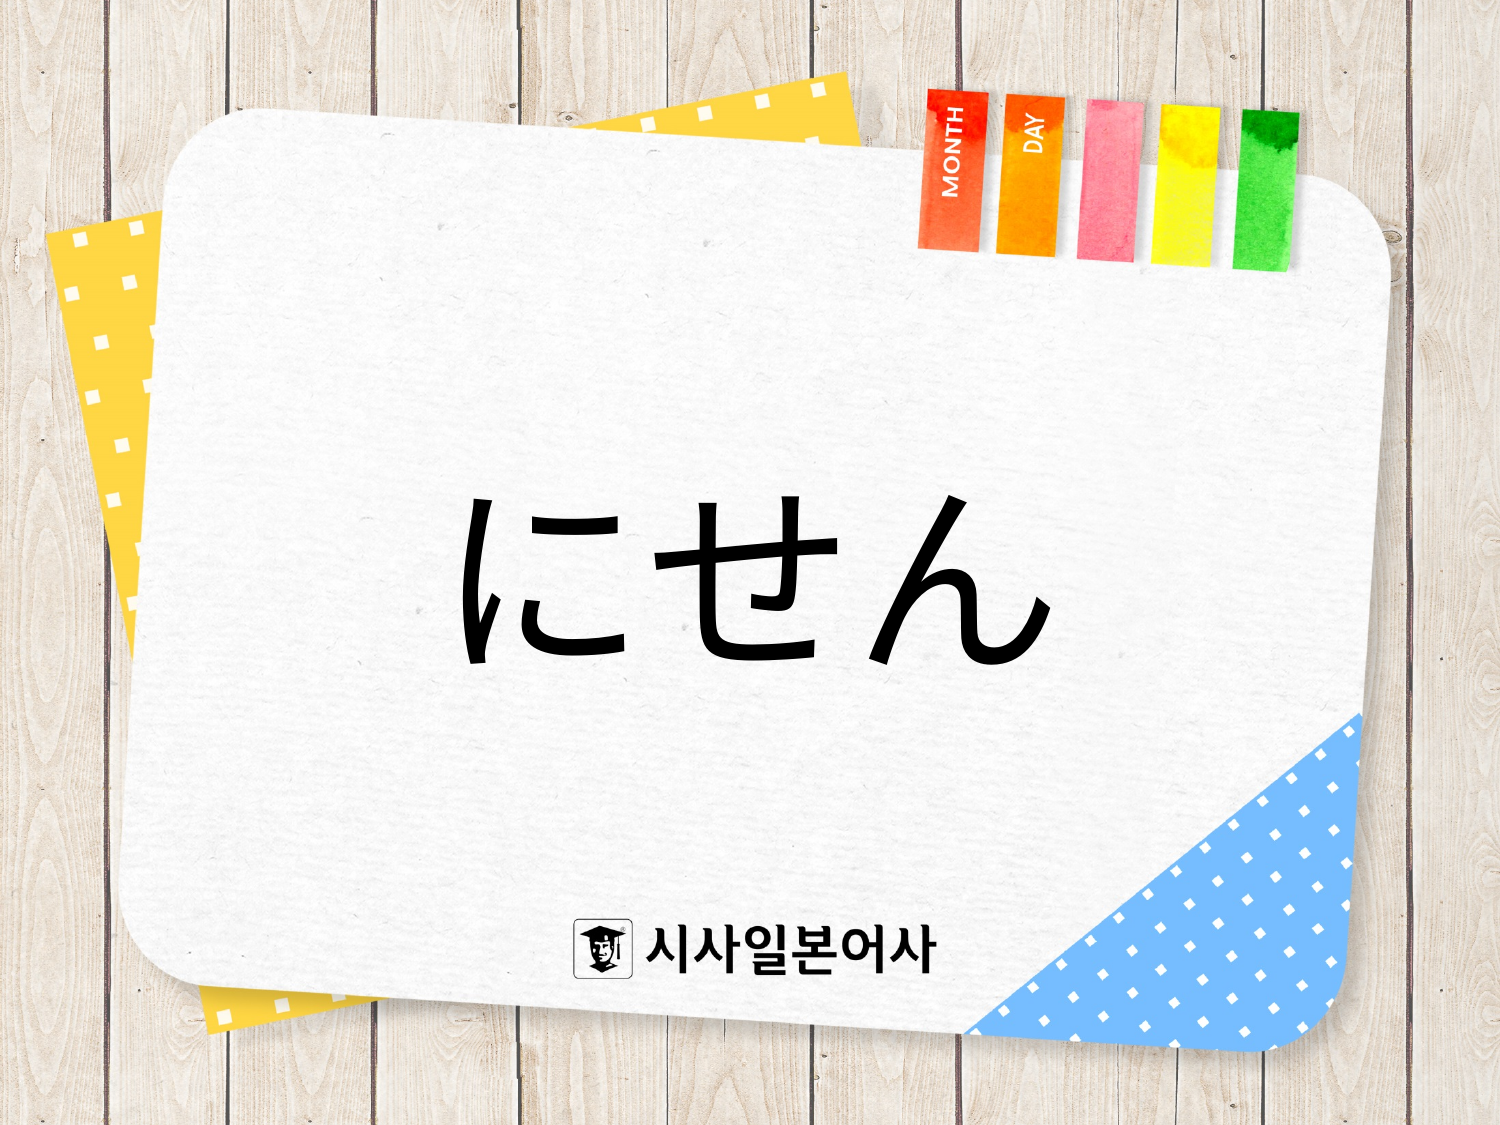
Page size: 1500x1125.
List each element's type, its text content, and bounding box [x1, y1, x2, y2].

title にせん [75, 338, 1425, 811]
picture [0, 0, 1500, 1125]
